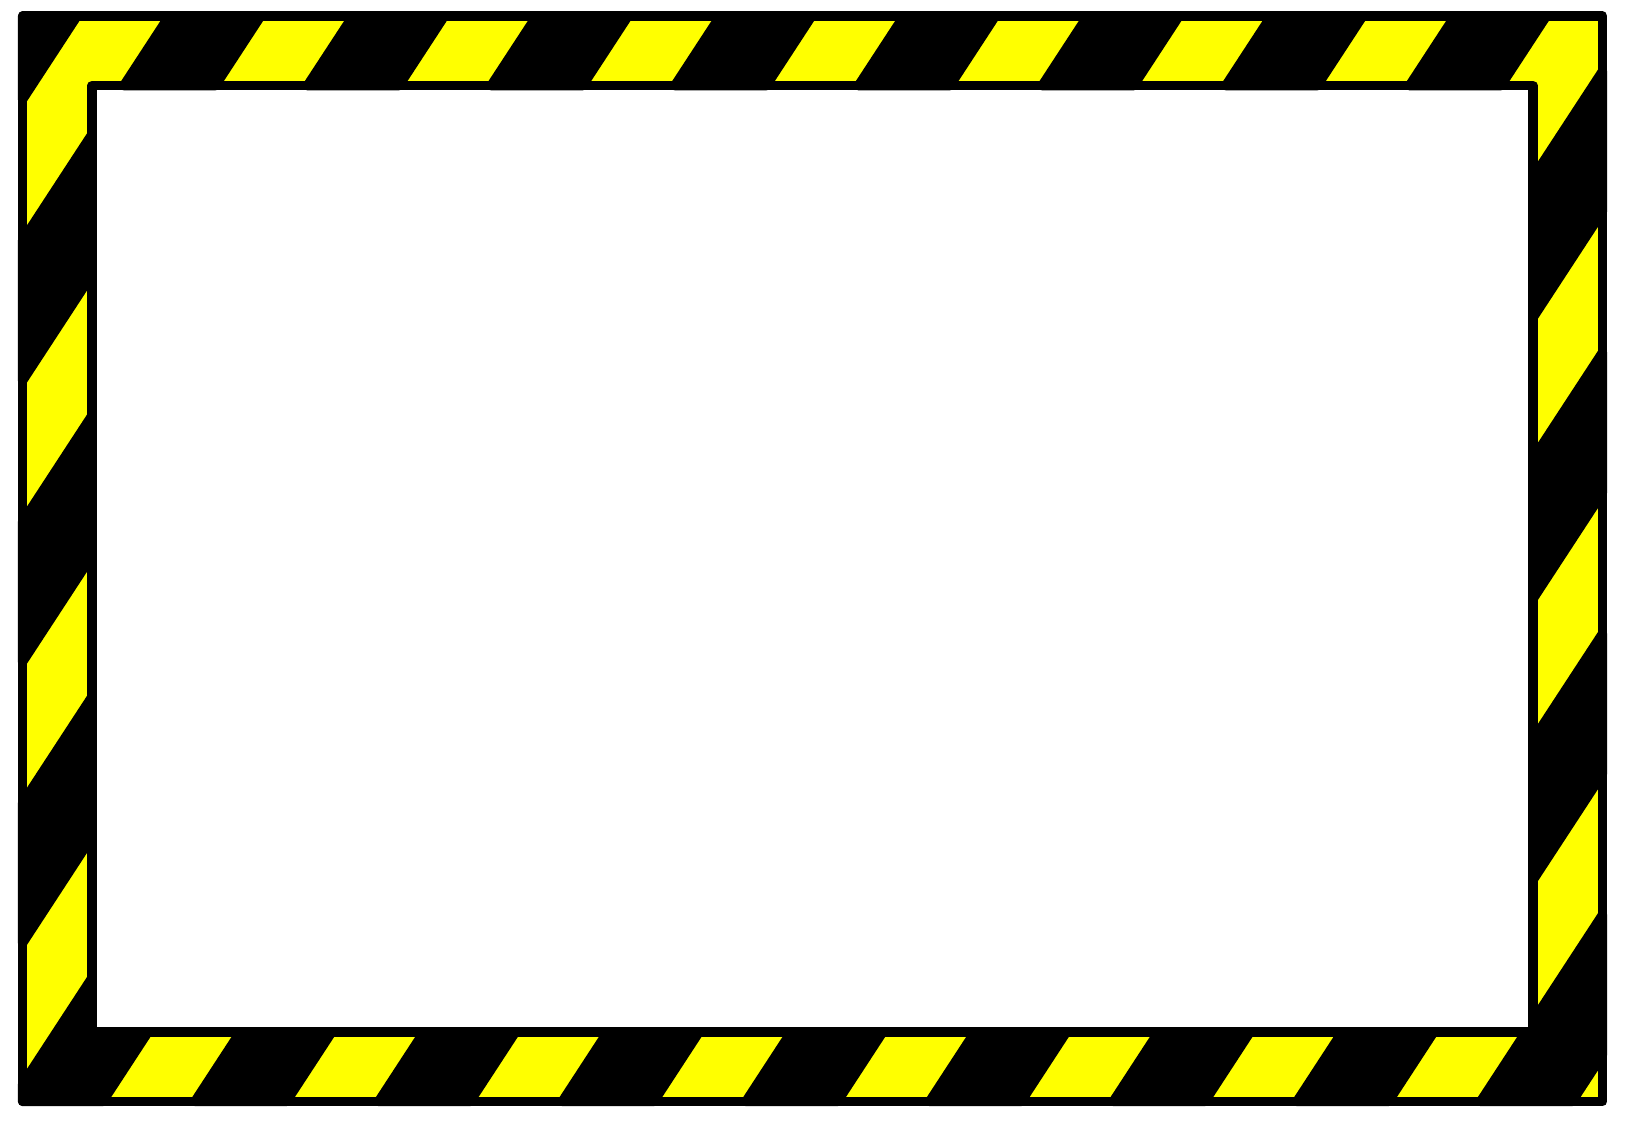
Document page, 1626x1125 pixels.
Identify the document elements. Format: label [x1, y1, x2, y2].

text_box [655, 1031, 791, 1102]
text_box [378, 1031, 516, 1102]
text_box [22, 977, 149, 1102]
text_box [1532, 71, 1603, 318]
text_box [858, 16, 996, 86]
text_box [838, 1031, 974, 1102]
text_box [22, 16, 168, 239]
text_box [1409, 16, 1547, 86]
text_box [216, 16, 352, 86]
text_box [1225, 16, 1363, 86]
text_box [22, 16, 77, 100]
text_box [1502, 16, 1603, 177]
text_box [471, 1031, 607, 1102]
text_box [400, 16, 535, 86]
text_box [1206, 1031, 1342, 1102]
text_box [22, 556, 93, 802]
text_box [951, 16, 1086, 86]
text_box [1042, 16, 1179, 86]
text_box [22, 415, 93, 662]
text_box [1480, 914, 1603, 1102]
text_box [767, 16, 903, 86]
text_box [1296, 1031, 1434, 1102]
text_box [1532, 633, 1603, 881]
text_box [22, 696, 93, 944]
text_box [1573, 1056, 1603, 1102]
text_box [1532, 352, 1603, 599]
text_box [1318, 16, 1454, 86]
text_box [1532, 775, 1603, 1021]
text_box [22, 275, 93, 521]
text_box [1532, 494, 1603, 740]
text_box [583, 16, 719, 86]
text_box [929, 1031, 1067, 1102]
text_box [22, 837, 93, 1083]
text_box [22, 134, 93, 381]
text_box [1134, 16, 1270, 86]
text_box [104, 1031, 240, 1102]
text_box [745, 1031, 883, 1102]
text_box [287, 1031, 423, 1102]
text_box [674, 16, 812, 86]
text_box [195, 1031, 332, 1102]
text_box [562, 1031, 700, 1102]
text_box [1113, 1031, 1251, 1102]
text_box [123, 16, 261, 86]
text_box [1022, 1031, 1158, 1102]
text_box [307, 16, 445, 86]
text_box [1532, 213, 1603, 458]
text_box [491, 16, 628, 86]
text_box [1389, 1031, 1525, 1102]
